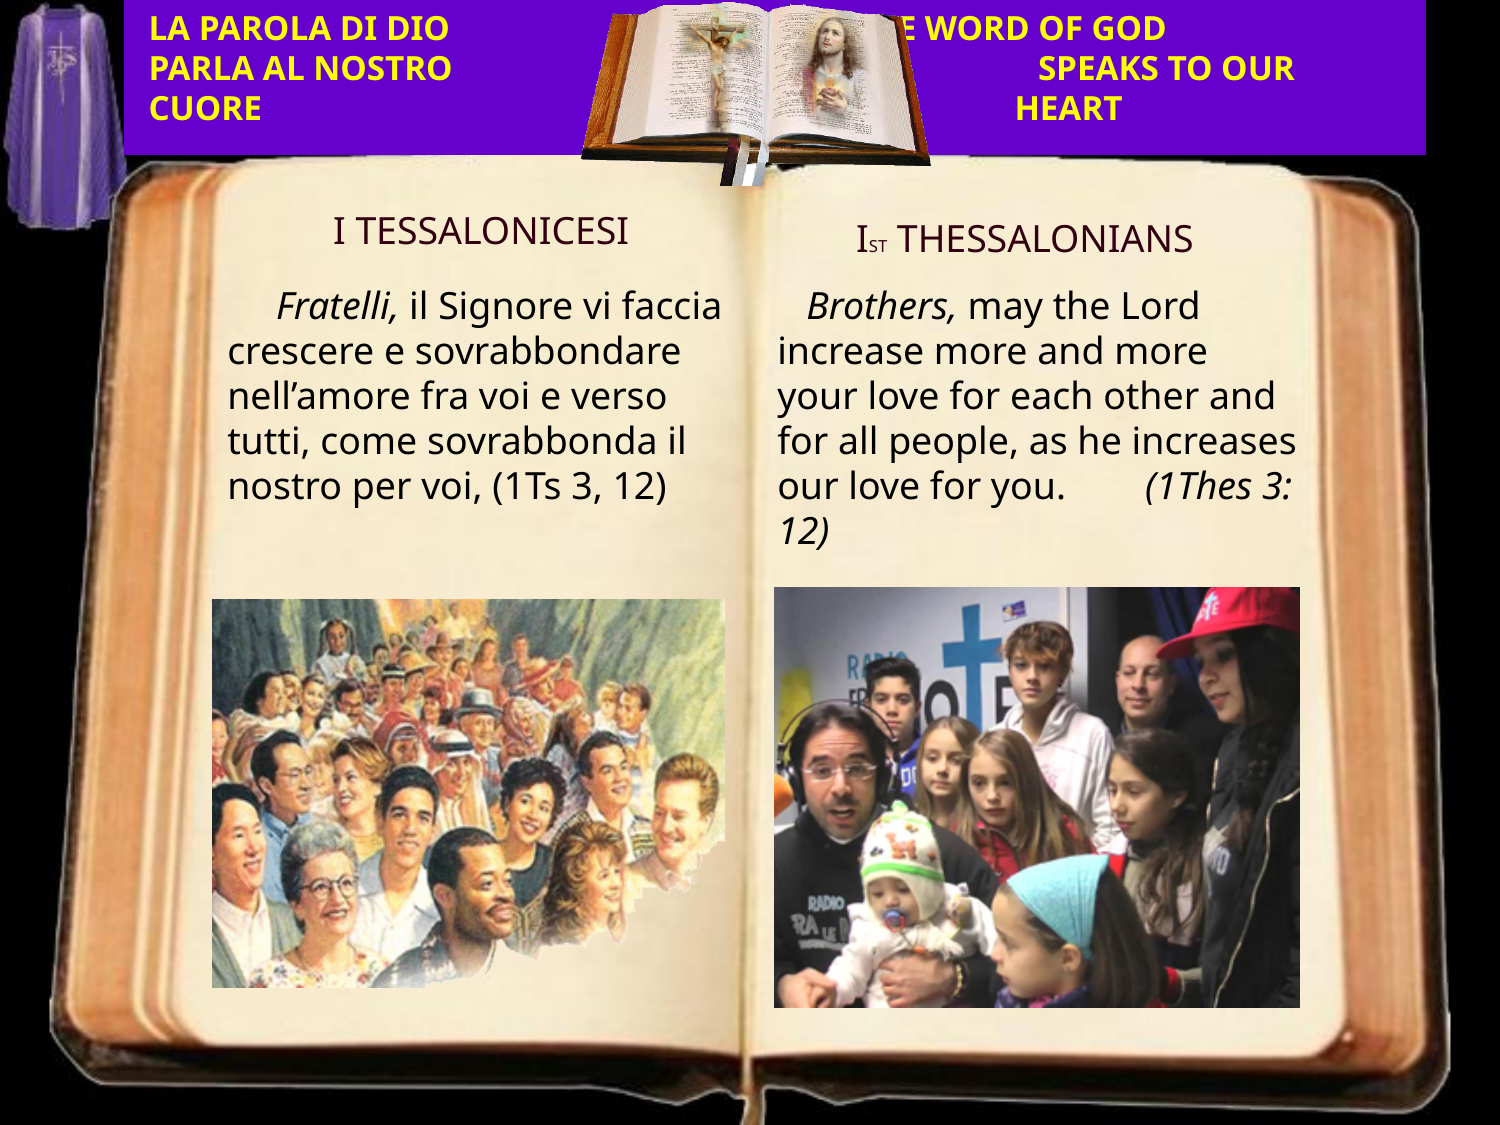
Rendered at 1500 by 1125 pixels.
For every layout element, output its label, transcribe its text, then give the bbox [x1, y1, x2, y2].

text_box Fratelli, il Signore vi faccia crescere e sovrabbondare nell’amore fra voi e verso tutti, come sovrabbonda il nostro per voi, (1Ts 3, 12) [212, 274, 762, 515]
text_box Brothers, may the Lord increase more and more your love for each other and for all people, as he increases our love for you. (1Thes 3: 12) [762, 274, 1313, 560]
picture [0, 0, 1500, 1125]
text_box LA PAROLA DI DIO THE WORD OF GOD PARLA AL NOSTRO SPEAKS TO OUR CUORE HEART [125, 0, 565, 155]
title IST THESSALONIANS [687, 200, 1363, 275]
text_box LA PAROLA DI DIO THE WORD OF GOD PARLA AL NOSTRO SPEAKS TO OUR CUORE HEART [936, 0, 1425, 155]
text_box I TESSALONICESI [224, 199, 738, 260]
